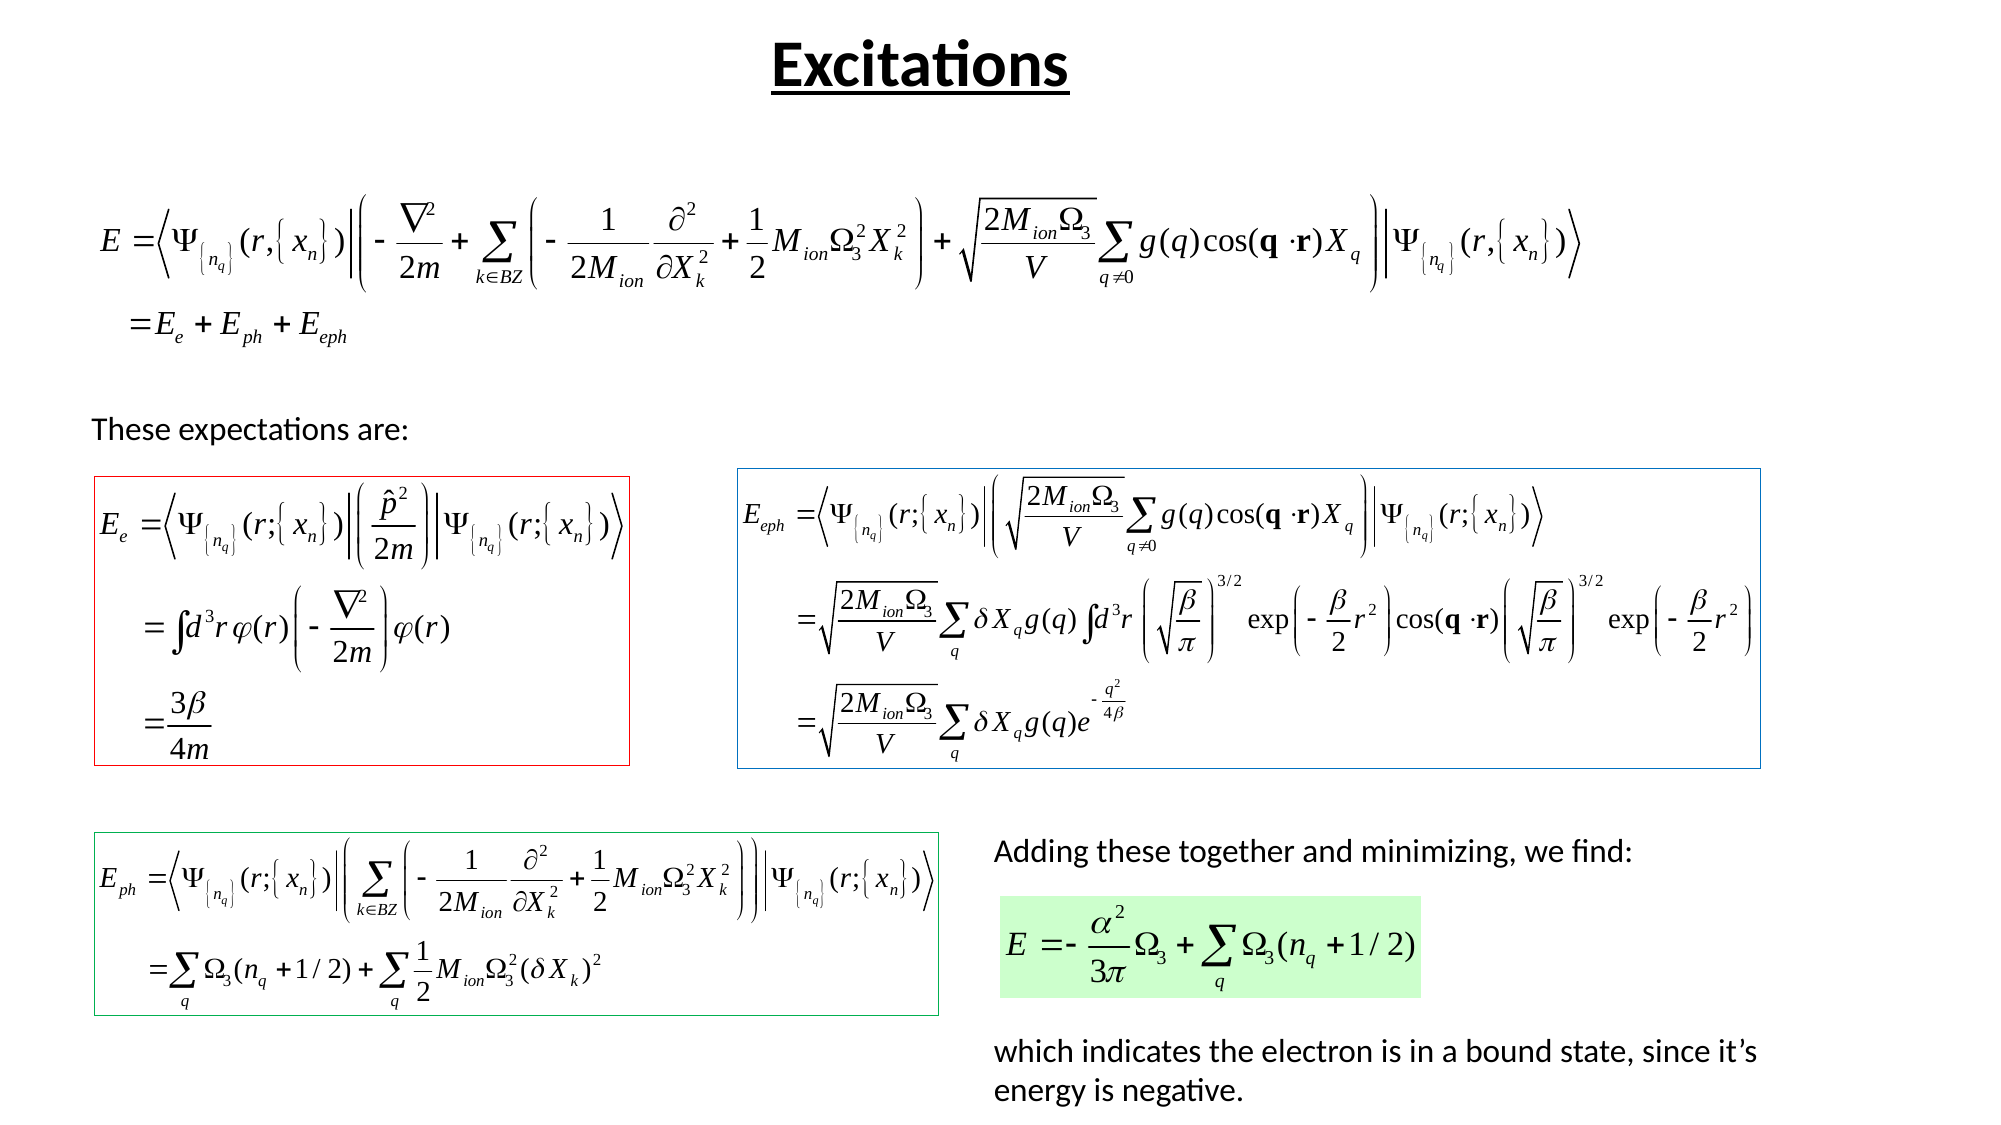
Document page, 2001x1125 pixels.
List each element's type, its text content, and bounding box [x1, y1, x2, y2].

text_box which indicates the electron is in a bound state, since it’s energy is negative. [979, 1021, 1791, 1116]
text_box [94, 476, 630, 766]
text_box Adding these together and minimizing, we find: [979, 822, 1791, 877]
text_box These expectations are: [76, 399, 847, 455]
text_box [94, 831, 939, 1016]
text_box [999, 895, 1421, 998]
title Excitations [629, 8, 1212, 109]
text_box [94, 187, 1588, 355]
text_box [737, 468, 1761, 769]
